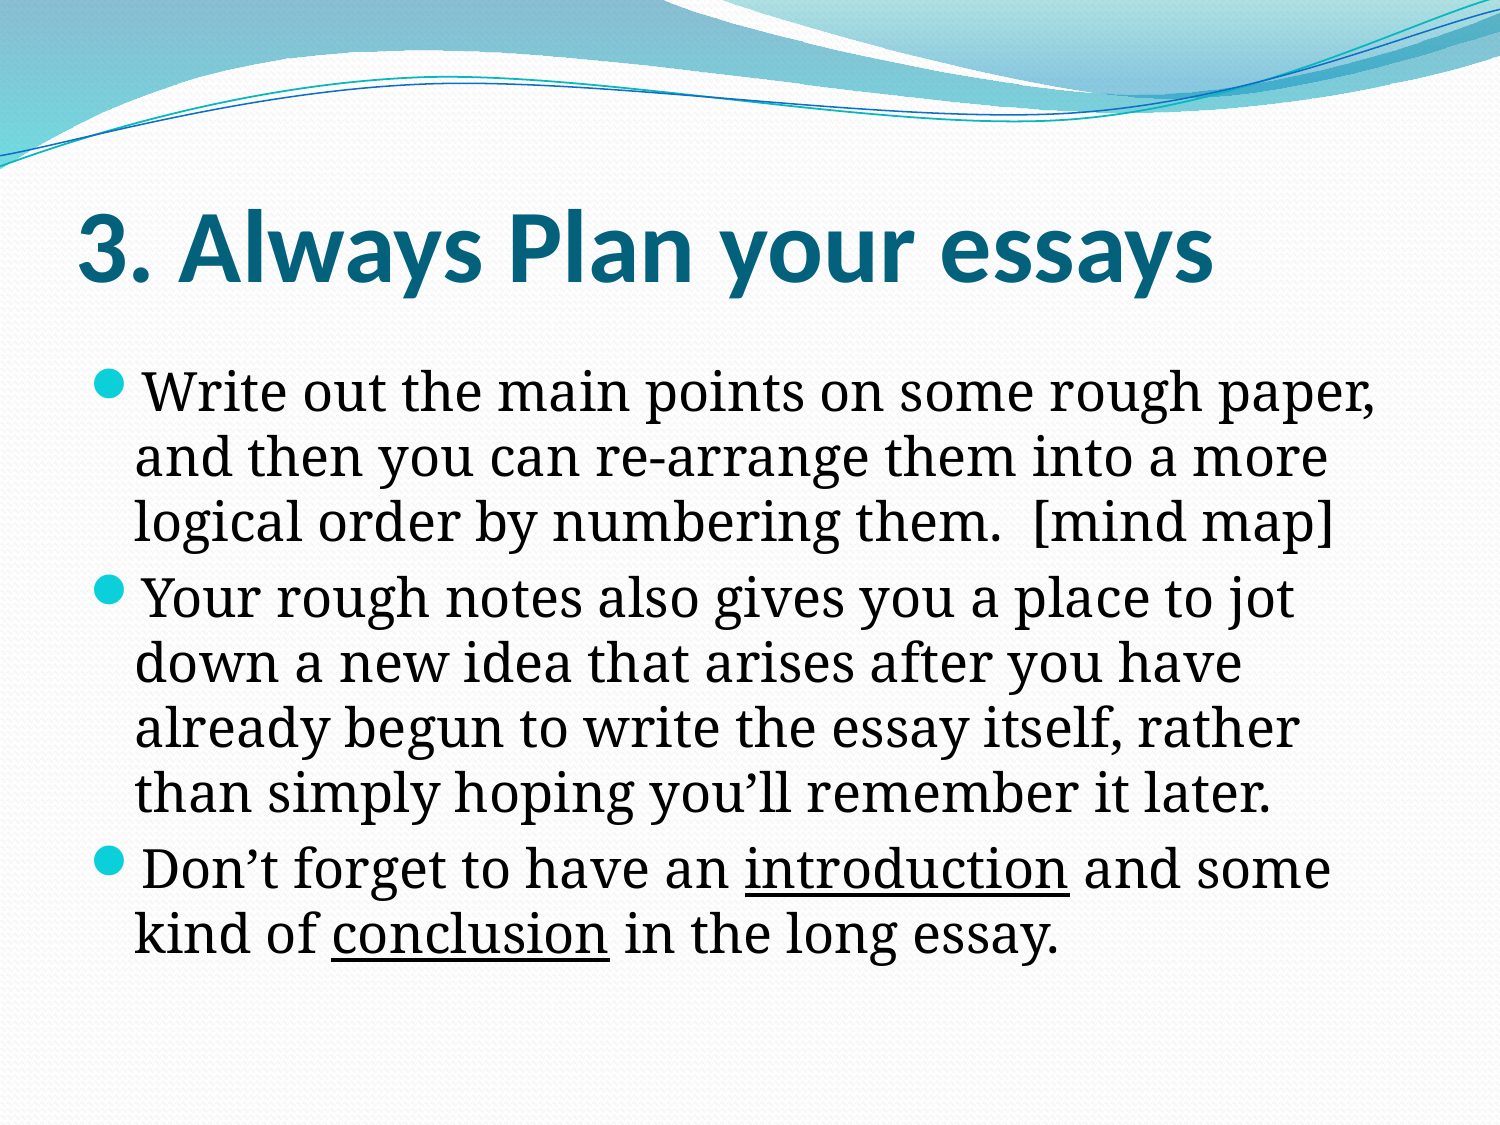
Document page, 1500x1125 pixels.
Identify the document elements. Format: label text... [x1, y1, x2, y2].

title 3. Always Plan your essays [75, 115, 1425, 303]
list Write out the main points on some rough paper, and then you can re-arrange them into a more logical order by numbering them. [mind map] Your rough notes also gives you a place to jot down a new idea that arises after you have already begun to write the essay itself, rather than simply hoping you’ll remember it later. Don’t forget to have an introduction and some kind of conclusion in the long essay. [75, 350, 1425, 1050]
